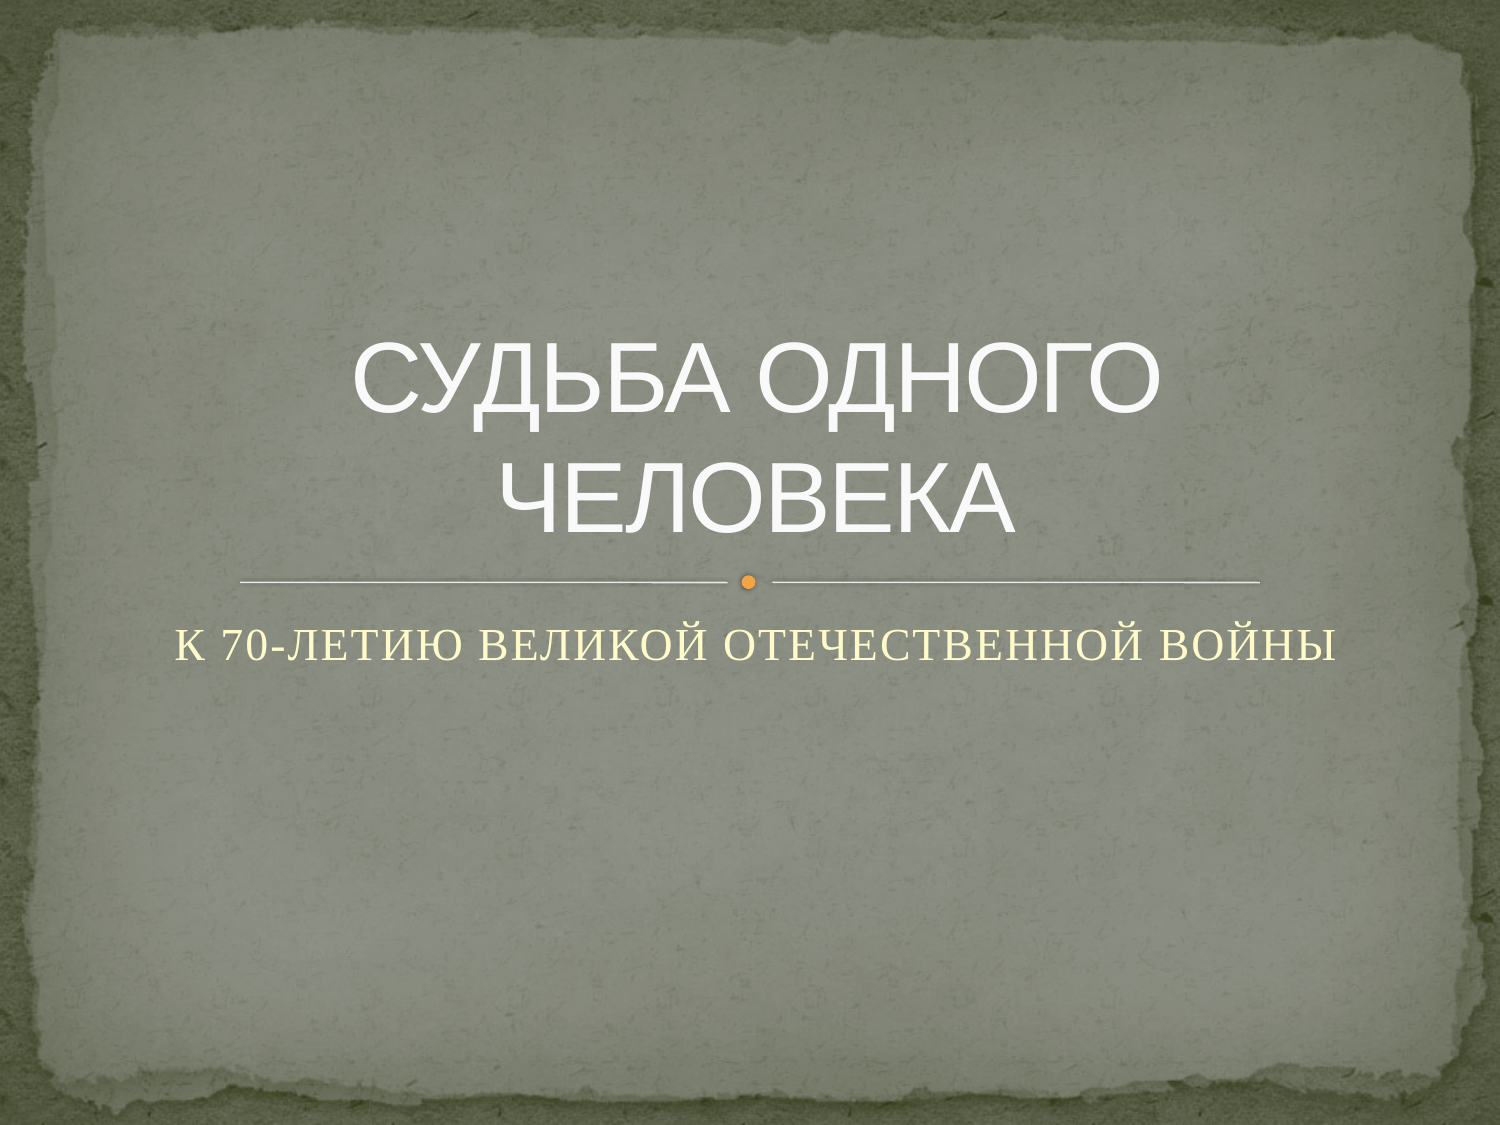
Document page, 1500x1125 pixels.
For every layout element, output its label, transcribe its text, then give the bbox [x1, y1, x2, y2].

subtitle К 70-ЛЕТИЮ ВЕЛИКОЙ ОТЕЧЕСТВЕННОЙ ВОЙНЫ [74, 606, 1438, 795]
title СУДЬБА ОДНОГО ЧЕЛОВЕКА [74, 235, 1438, 561]
